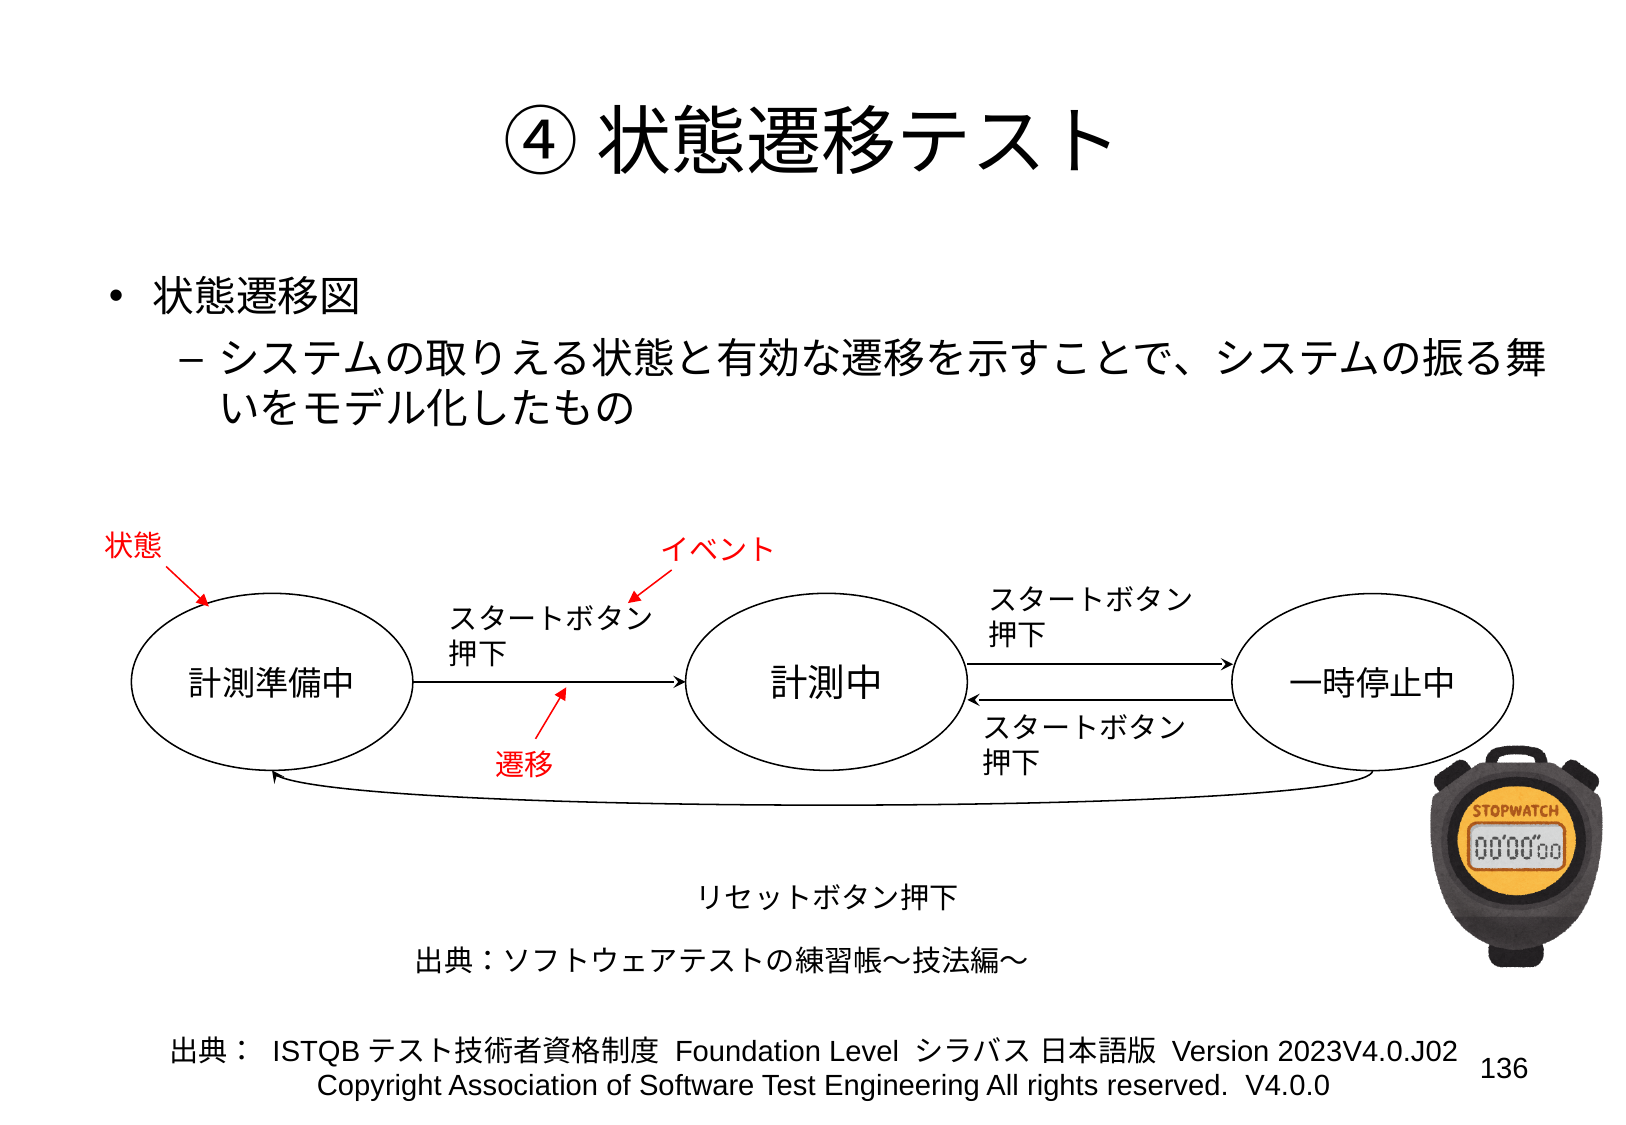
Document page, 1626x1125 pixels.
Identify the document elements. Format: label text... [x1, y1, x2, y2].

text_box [535, 689, 567, 740]
footer Copyright Association of Software Test Engineering All rights reserved. V4.0.0 [233, 1075, 817, 1103]
footer Copyright Association of Software Test Engineering All rights reserved. V4.0.0 [826, 1075, 1415, 1103]
text_box 出典： ISTQBテスト技術者資格制度 Foundation Level シラバス 日本語版 Version 2023V4.0.J02 [826, 1024, 1578, 1075]
text_box 出典： ISTQBテスト技術者資格制度 Foundation Level シラバス 日本語版 Version 2023V4.0.J02 [50, 1024, 817, 1075]
text_box 一時停止中 [1231, 593, 1514, 771]
text_box 出典：ソフトウェアテストの練習帳～技法編～ [826, 934, 1571, 985]
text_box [627, 569, 672, 604]
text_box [165, 566, 210, 607]
text_box 計測中 [826, 593, 968, 771]
title ④状態遷移テスト [81, 45, 1544, 233]
text_box 出典：ソフトウェアテストの練習帳～技法編～ [400, 934, 817, 985]
text_box リセットボタン押下 [826, 872, 1000, 923]
picture [1415, 738, 1618, 974]
text_box スタートボタン 押下 [967, 705, 1220, 787]
text_box 計測中 [685, 593, 817, 771]
list 状態遷移図 システムの取りえる状態と有効な遷移を示すことで、システムの振る舞いをモデル化したもの [81, 262, 817, 490]
text_box リセットボタン押下 [680, 872, 817, 923]
slide_number ‹#› [1164, 1075, 1544, 1120]
text_box スタートボタン 押下 [973, 573, 1226, 659]
list 状態遷移図 システムの取りえる状態と有効な遷移を示すことで、システムの振る舞いをモデル化したもの [826, 262, 1569, 490]
text_box 遷移 [479, 738, 595, 789]
text_box スタートボタン 押下 [433, 592, 686, 678]
text_box 計測準備中 [131, 593, 413, 771]
text_box イベント [645, 523, 814, 574]
text_box 状態 [89, 519, 204, 570]
